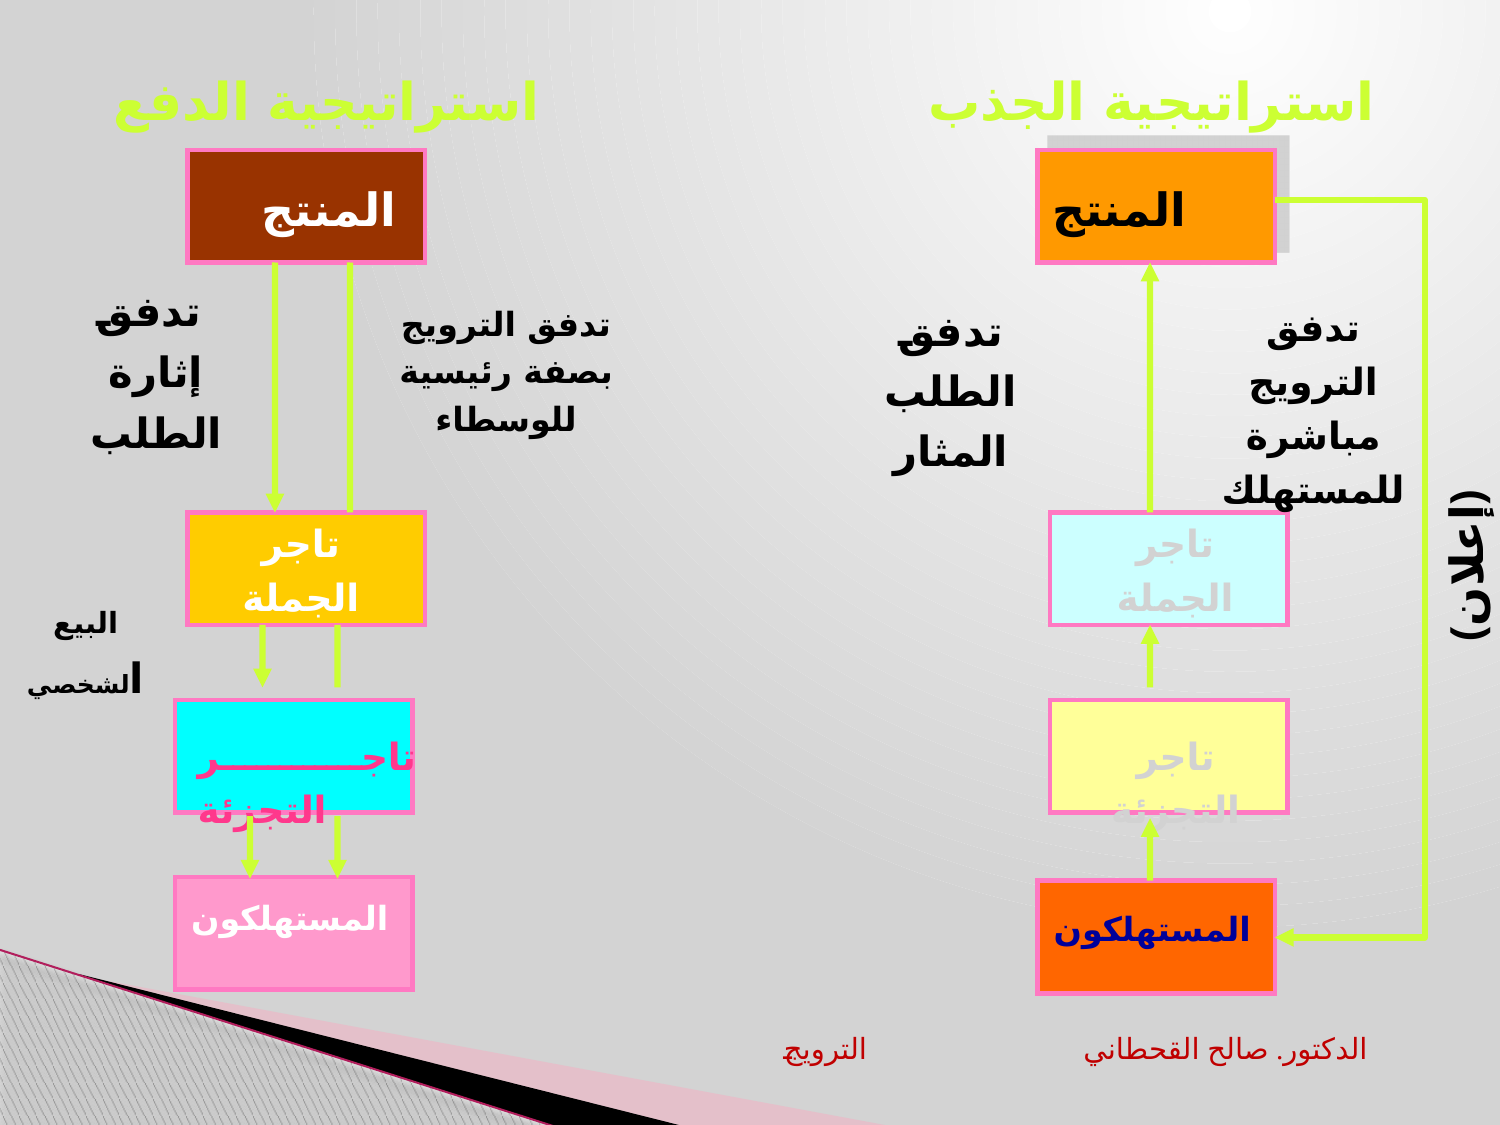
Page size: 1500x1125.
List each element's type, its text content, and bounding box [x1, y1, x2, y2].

text_box تدفق إثارة الطلب [49, 287, 263, 464]
text_box [1143, 818, 1157, 881]
text_box المنتج [1037, 162, 1216, 244]
text_box [256, 624, 269, 688]
text_box [408, 512, 425, 625]
text_box تدفق الترويج بصفة رئيسية للوسطاء [362, 287, 650, 446]
text_box [187, 512, 194, 625]
text_box تاجر التجزئة [183, 716, 431, 839]
text_box تدفق الطلب المثار [837, 287, 1064, 483]
text_box تاجر الجملة [194, 503, 408, 626]
text_box [331, 816, 344, 879]
text_box [1143, 262, 1157, 513]
text_box [1143, 624, 1157, 688]
text_box [268, 262, 282, 513]
text_box (إعلان) [1419, 452, 1500, 679]
text_box تاجر التجزئة [1056, 716, 1275, 839]
text_box المستهلكون [171, 881, 409, 945]
text_box استراتيجية الجذب [913, 48, 1390, 138]
text_box [1037, 880, 1275, 994]
text_box [1049, 699, 1275, 813]
text_box [1274, 200, 1426, 944]
text_box استراتيجية الدفع [98, 48, 555, 138]
text_box [174, 699, 413, 813]
text_box [1049, 512, 1068, 625]
text_box تاجر الجملة [1068, 503, 1275, 626]
text_box المستهلكون [1033, 893, 1271, 956]
text_box البيع الشخصي [0, 574, 172, 709]
footer الترويج الدكتور. صالح القحطاني [585, 1041, 1383, 1102]
text_box تدفق الترويج مباشرة للمستهلك [1199, 287, 1275, 519]
text_box [1037, 149, 1275, 263]
text_box المنتج [247, 162, 425, 244]
text_box [243, 816, 257, 879]
text_box [187, 149, 425, 263]
text_box [174, 877, 413, 990]
